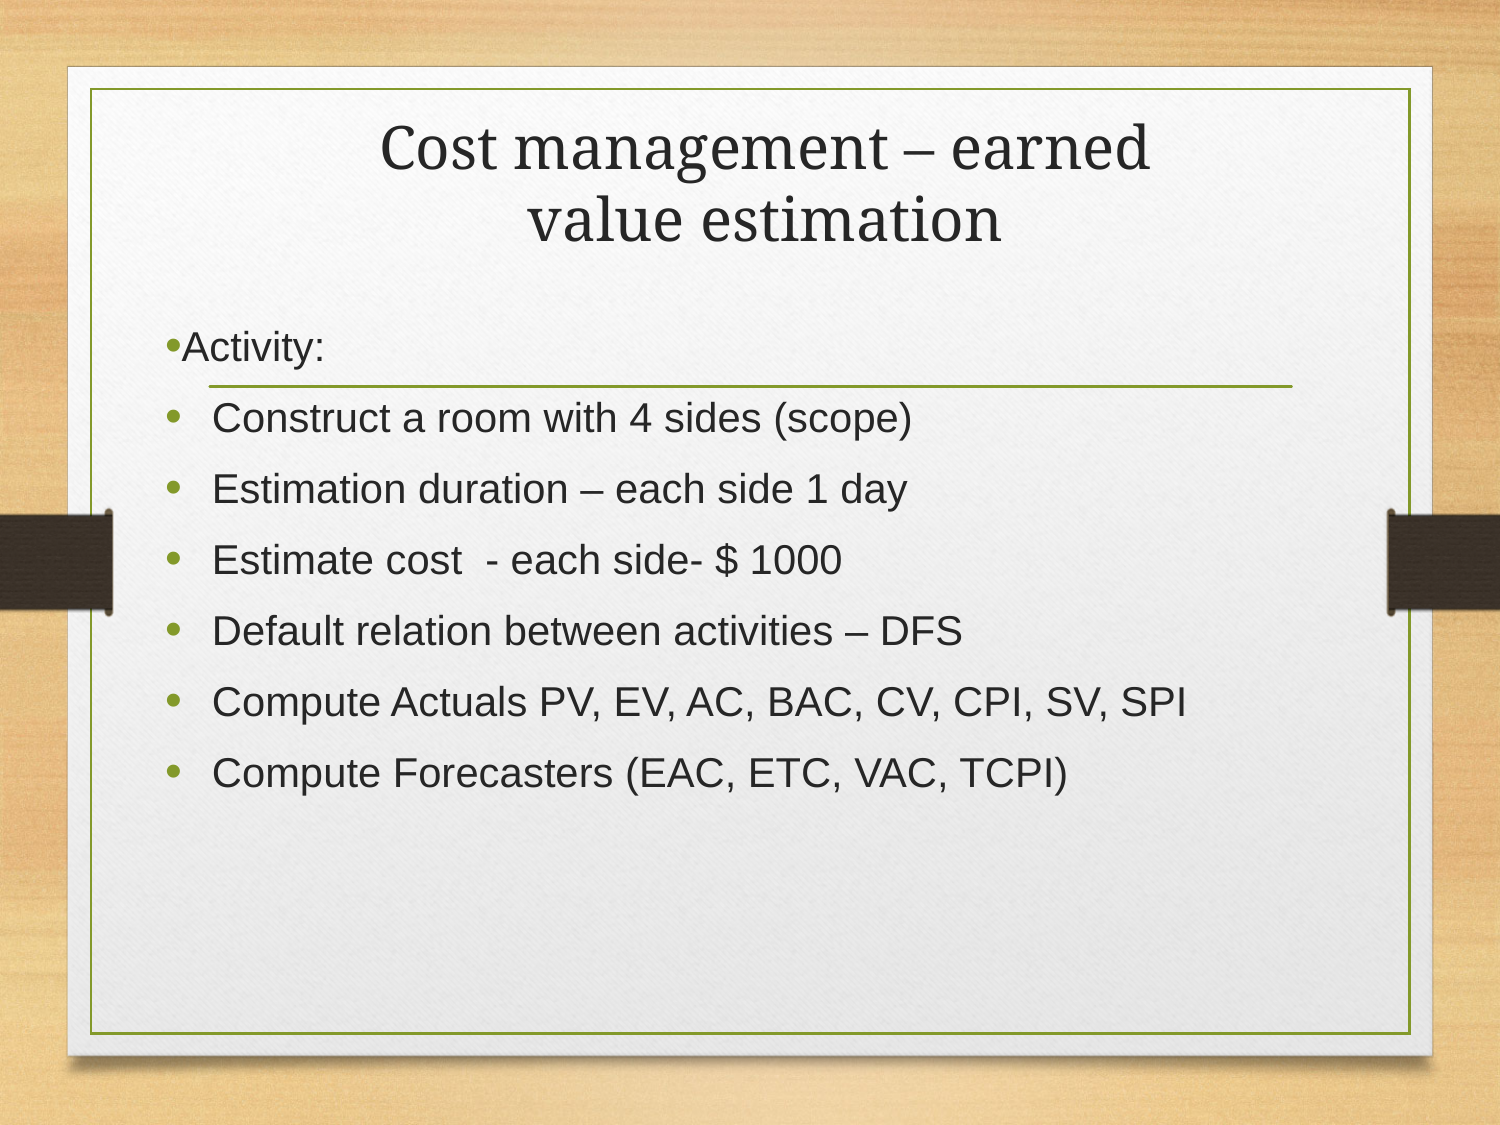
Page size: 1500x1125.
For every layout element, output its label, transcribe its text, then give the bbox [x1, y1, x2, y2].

title Cost management – earned value estimation [290, 99, 1241, 263]
picture [0, 0, 1500, 1125]
list Activity: Construct a room with 4 sides (scope) Estimation duration – each side 1 day Estimate cost - each side- $ 1000 Default relation between activities – DFS Compute Actuals PV, EV, AC, BAC, CV, CPI, SV, SPI Compute Forecasters (EAC, ETC, VAC, TCPI) [150, 312, 1382, 963]
